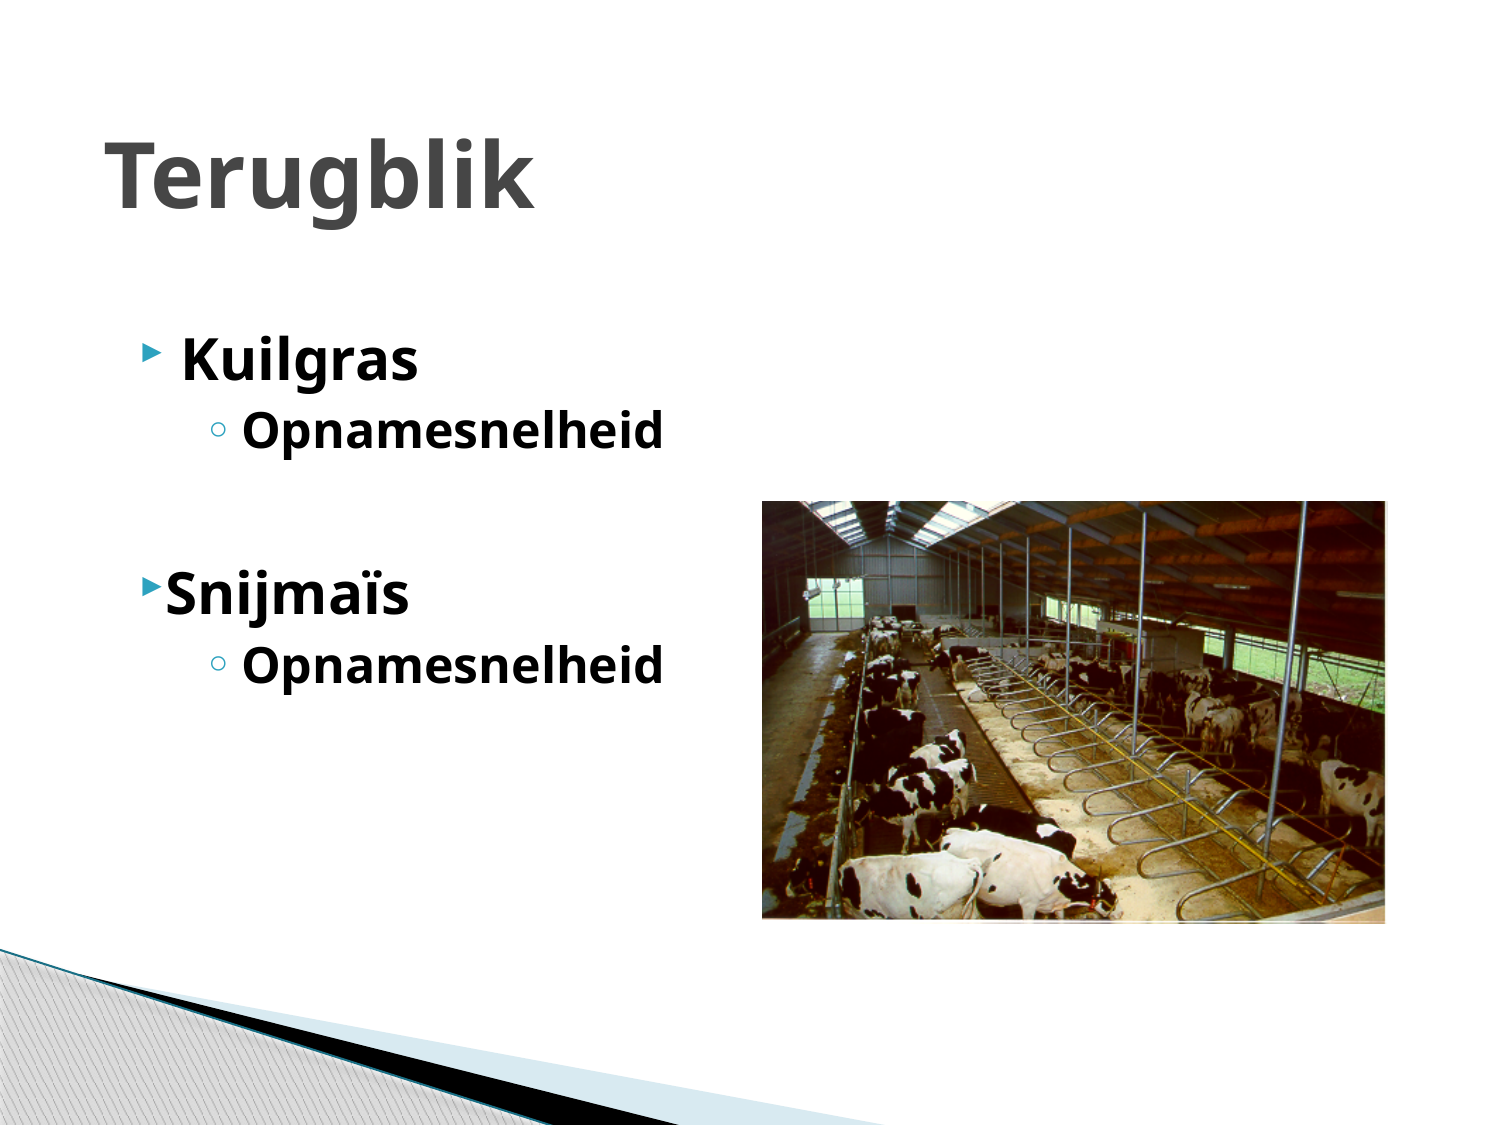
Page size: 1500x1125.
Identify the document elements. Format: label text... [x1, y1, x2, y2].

title Terugblik [88, 78, 1300, 266]
list Kuilgras Opnamesnelheid Snijmaïs Opnamesnelheid [123, 314, 1400, 965]
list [762, 501, 1388, 924]
